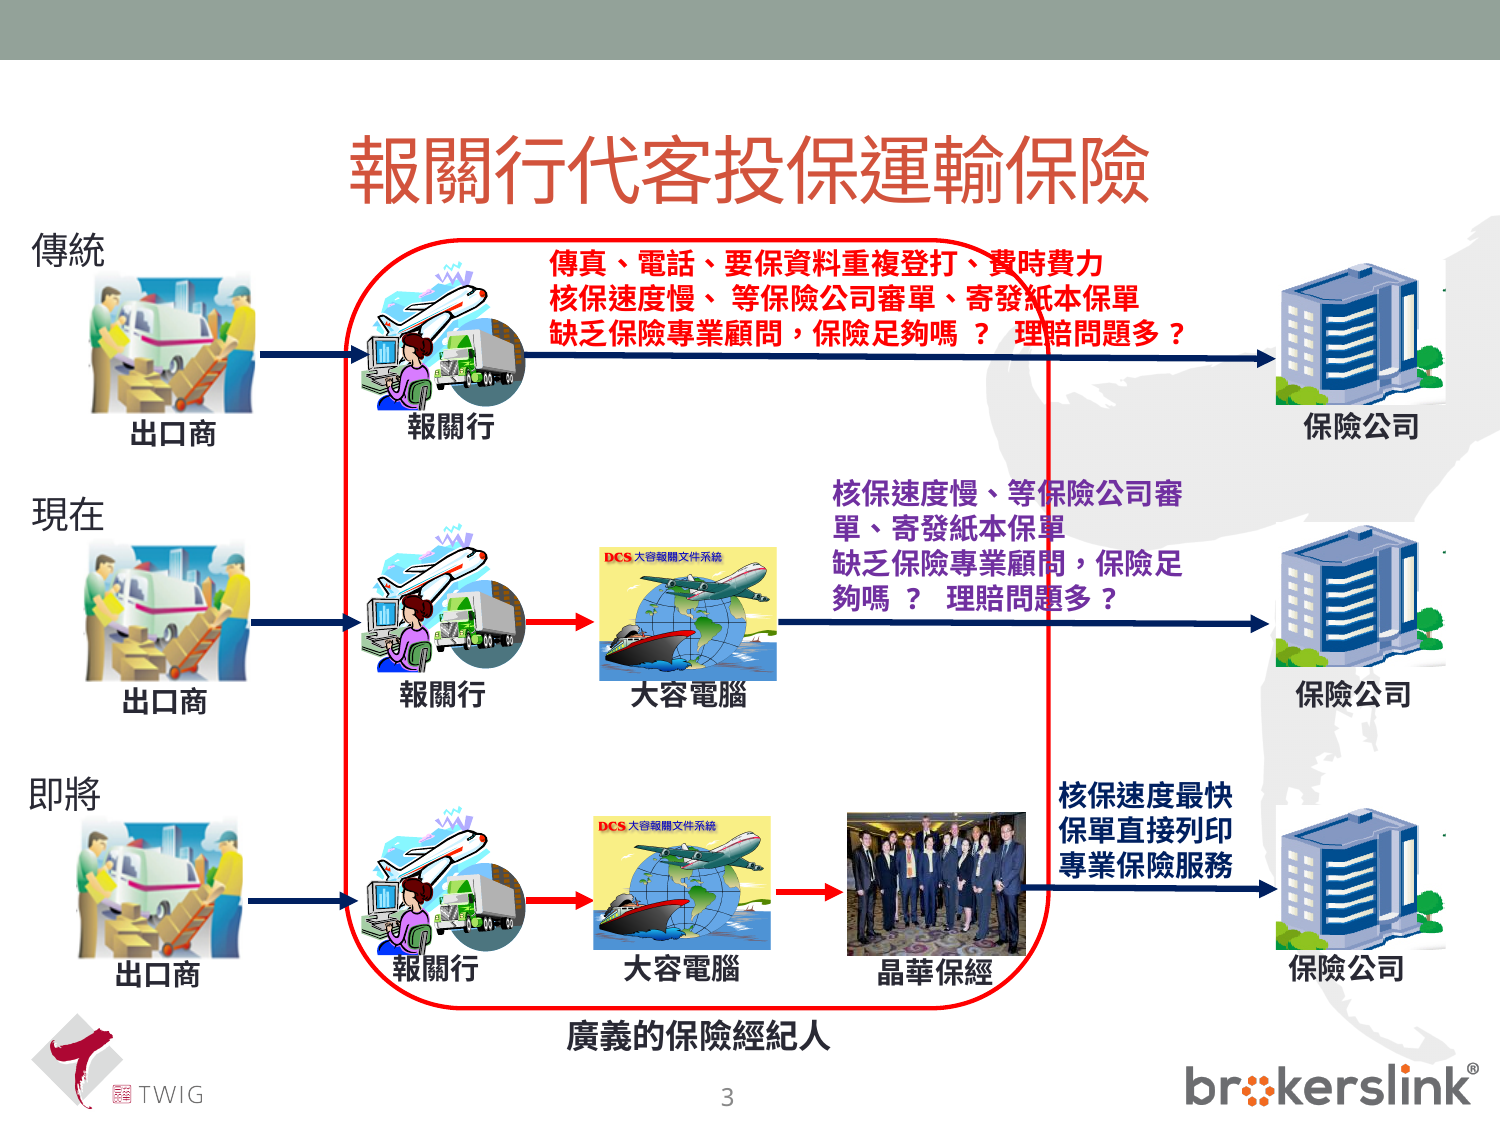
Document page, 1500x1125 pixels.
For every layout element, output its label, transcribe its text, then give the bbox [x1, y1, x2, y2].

picture [75, 815, 243, 960]
text_box [381, 250, 534, 277]
text_box [1034, 897, 1051, 952]
text_box [343, 630, 1051, 898]
text_box 即將 [12, 763, 188, 823]
text_box 現在 [16, 484, 192, 544]
text_box 報關行 [352, 942, 520, 993]
text_box 大容電腦 [598, 958, 766, 993]
text_box 保險公司 [1279, 412, 1446, 451]
picture [1275, 522, 1446, 667]
text_box 報關行 [368, 400, 535, 451]
text_box 保險公司 [1270, 668, 1438, 719]
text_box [361, 818, 526, 957]
text_box 晶華保經 [851, 963, 1019, 997]
text_box 出口商 [81, 686, 249, 726]
picture [83, 537, 251, 682]
picture [846, 812, 1026, 957]
text_box 廣義的保險經紀人 [527, 1007, 871, 1063]
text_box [523, 354, 1277, 359]
text_box 核保速度最快 保單直接列印 專業保險服務 [1043, 770, 1256, 884]
picture [31, 1013, 202, 1112]
picture [1180, 1058, 1481, 1112]
text_box 大容電腦 [605, 689, 773, 719]
text_box 傳真、電話、要保資料重複登打、費時費力 核保速度慢、 等保險公司審單、寄發紙本保單 缺乏保險專業顧問，保險足夠嗎 ? 理賠問題多? [534, 237, 1279, 351]
text_box 出口商 [90, 421, 257, 458]
text_box 出口商 [74, 965, 242, 999]
text_box [400, 901, 987, 1011]
picture [88, 270, 256, 415]
text_box [344, 909, 358, 942]
text_box [343, 300, 358, 351]
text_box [361, 273, 526, 412]
text_box 3 [399, 1068, 750, 1125]
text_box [784, 621, 1270, 625]
title 報關行代客投保運輸保險 [75, 87, 1425, 250]
picture [1275, 805, 1446, 950]
picture [1275, 260, 1446, 405]
picture [599, 547, 778, 681]
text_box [361, 535, 526, 674]
text_box 核保速度慢、等保險公司審單、寄發紙本保單 缺乏保險專業顧問，保險足夠嗎 ? 理賠問題多? [817, 467, 1225, 618]
text_box 保險公司 [1263, 942, 1431, 993]
text_box [1019, 963, 1027, 973]
text_box 報關行 [359, 677, 527, 719]
text_box [343, 363, 1051, 619]
text_box 傳統 [16, 219, 192, 280]
picture [593, 816, 772, 950]
